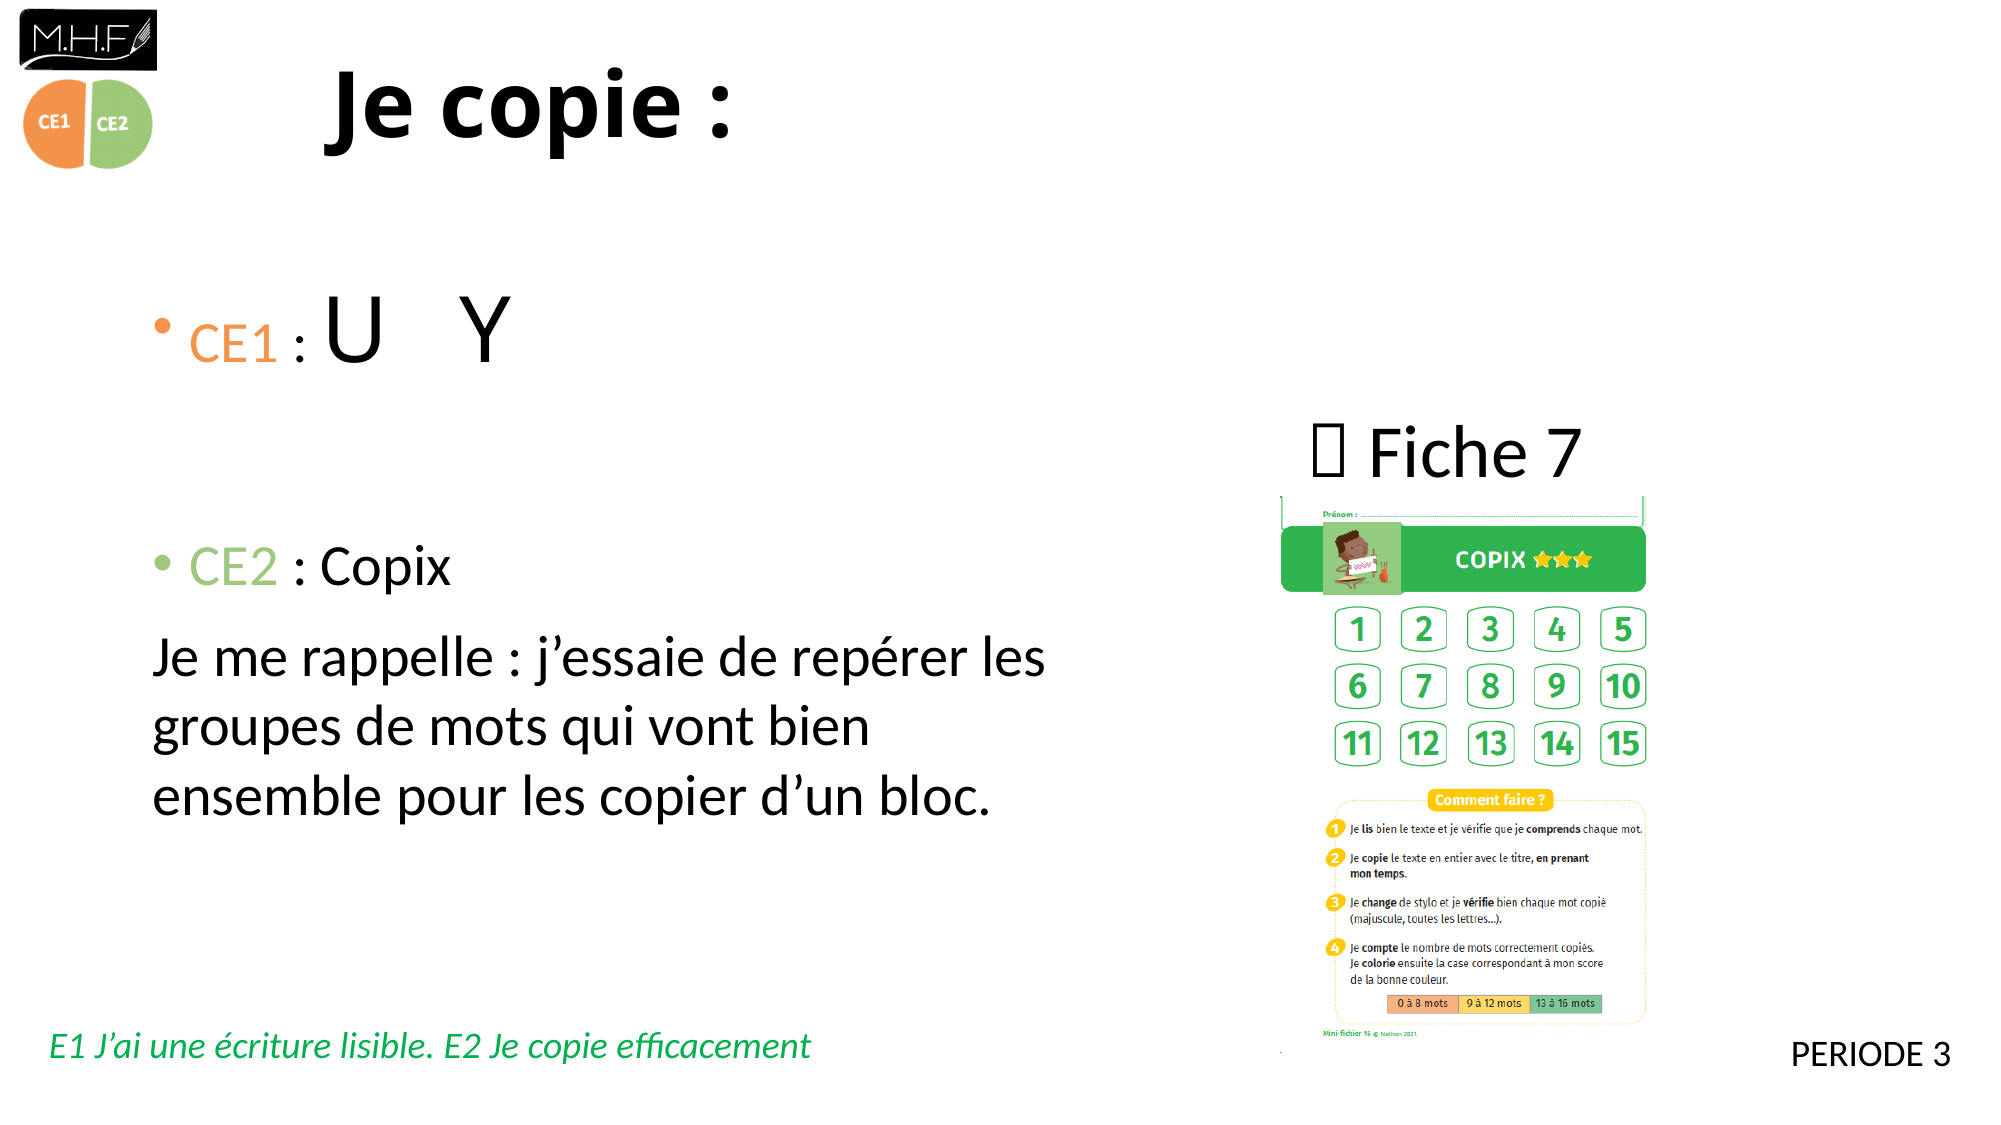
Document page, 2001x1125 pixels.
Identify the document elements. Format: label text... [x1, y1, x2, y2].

text_box PERIODE 3 [1362, 1021, 1967, 1082]
list CE1 : U Y CE2 : Copix Je me rappelle : j’essaie de repérer les groupes de mots qui vont bien ensemble pour les copier d’un bloc. [137, 207, 1076, 922]
picture [1279, 496, 1681, 1053]
title Je copie : [316, 0, 1863, 218]
picture [1, 7, 177, 207]
text_box  Fiche 7 [1291, 395, 1918, 636]
text_box E1 J’ai une écriture lisible. E2 Je copie efficacement [33, 1013, 973, 1125]
